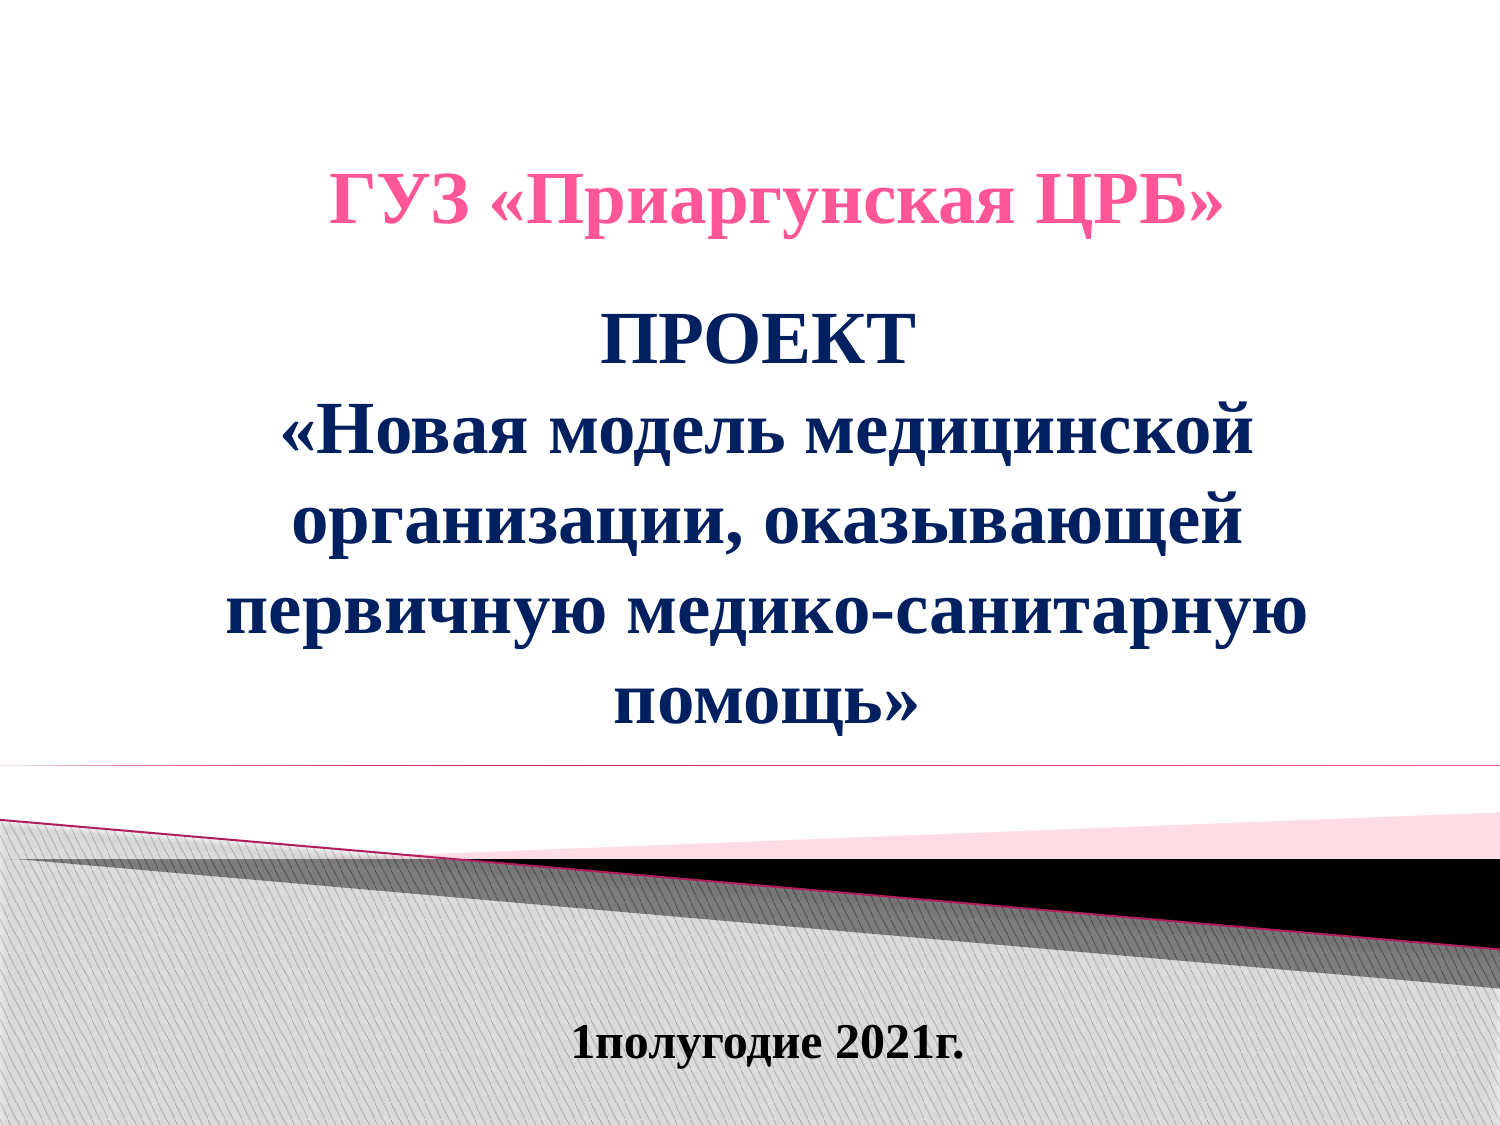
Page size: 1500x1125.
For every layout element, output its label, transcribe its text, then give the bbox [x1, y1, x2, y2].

title ГУЗ «Приаргунская ЦРБ» [152, 58, 1404, 516]
picture [5, 859, 199, 875]
text_box ПРОЕКТ «Новая модель медицинской организации, оказывающей первичную медико-санитарную помощь» 1полугодие 2021г. [199, 281, 1336, 1076]
picture [1336, 937, 1500, 989]
